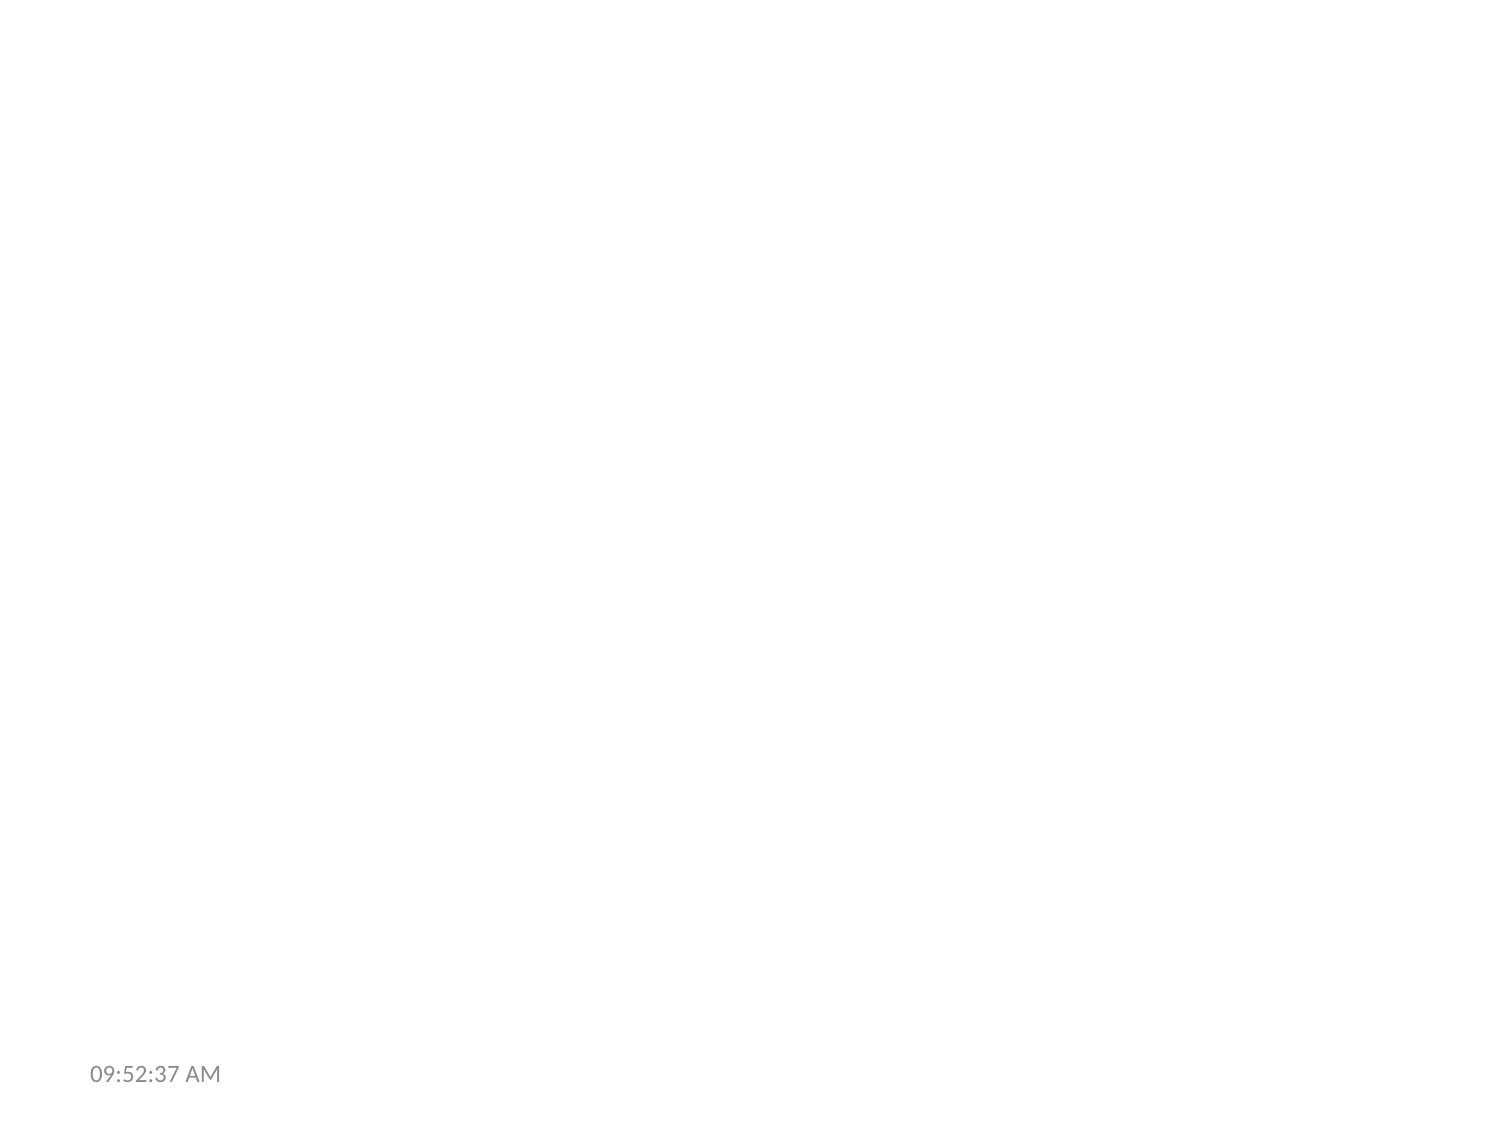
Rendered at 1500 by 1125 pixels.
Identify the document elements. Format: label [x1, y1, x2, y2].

slide_number [75, 1042, 425, 1103]
